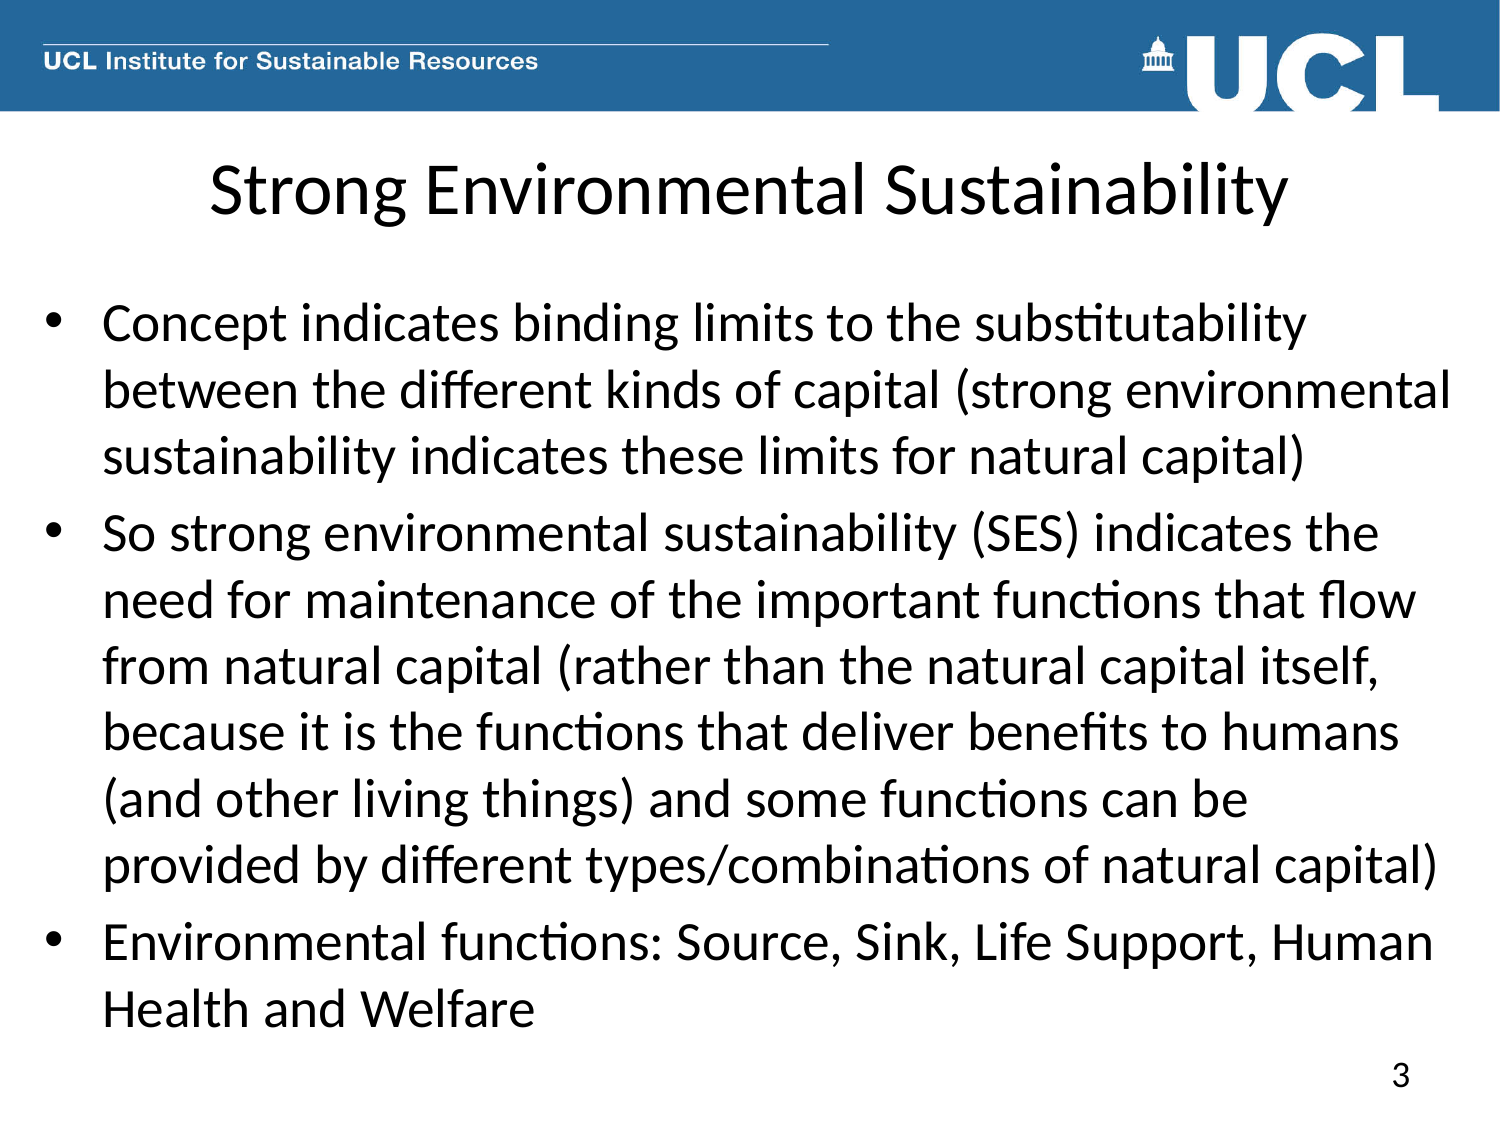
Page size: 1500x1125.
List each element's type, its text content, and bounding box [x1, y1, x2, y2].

slide_number 3 [1074, 1042, 1425, 1103]
list Concept indicates binding limits to the substitutability between the different kinds of capital (strong environmental sustainability indicates these limits for natural capital) So strong environmental sustainability (SES) indicates the need for maintenance of the important functions that flow from natural capital (rather than the natural capital itself, because it is the functions that deliver benefits to humans (and other living things) and some functions can be provided by different types/combinations of natural capital) Environmental functions: Source, Sink, Life Support, Human Health and Welfare [29, 278, 1471, 1105]
title Strong Environmental Sustainability [29, 137, 1471, 232]
picture [0, 0, 1500, 112]
